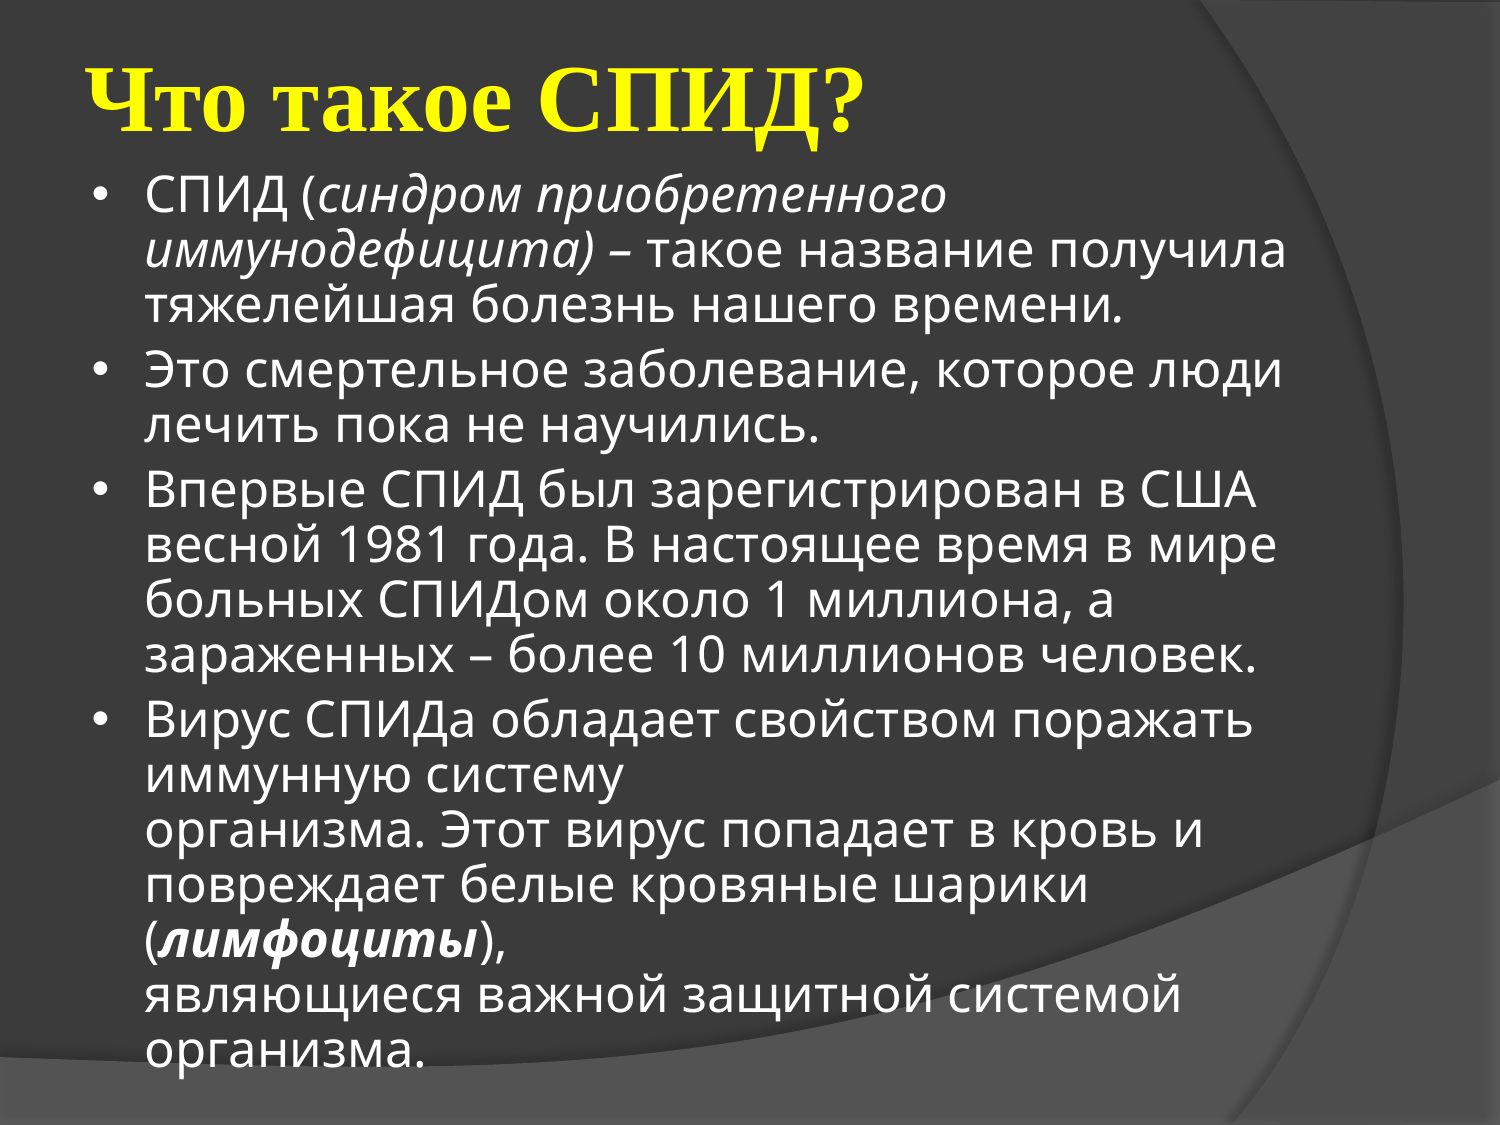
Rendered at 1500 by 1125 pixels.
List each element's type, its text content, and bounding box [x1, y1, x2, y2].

text_box СПИД (синдром приобретенного иммунодефицита) – такое название получила тяжелейшая болезнь нашего времени. Это смертельное заболевание, которое люди лечить пока не научились. Впервые СПИД был зарегистрирован в США весной 1981 года. В настоящее время в мире больных СПИДом около 1 миллиона, а зараженных – более 10 миллионов человек. Вирус СПИДа обладает свойством поражать иммунную систему организма. Этот вирус попадает в кровь и повреждает белые кровяные шарики (лимфоциты), являющиеся важной защитной системой организма. [76, 160, 1427, 1094]
title Что такое СПИД? [76, 0, 1427, 160]
